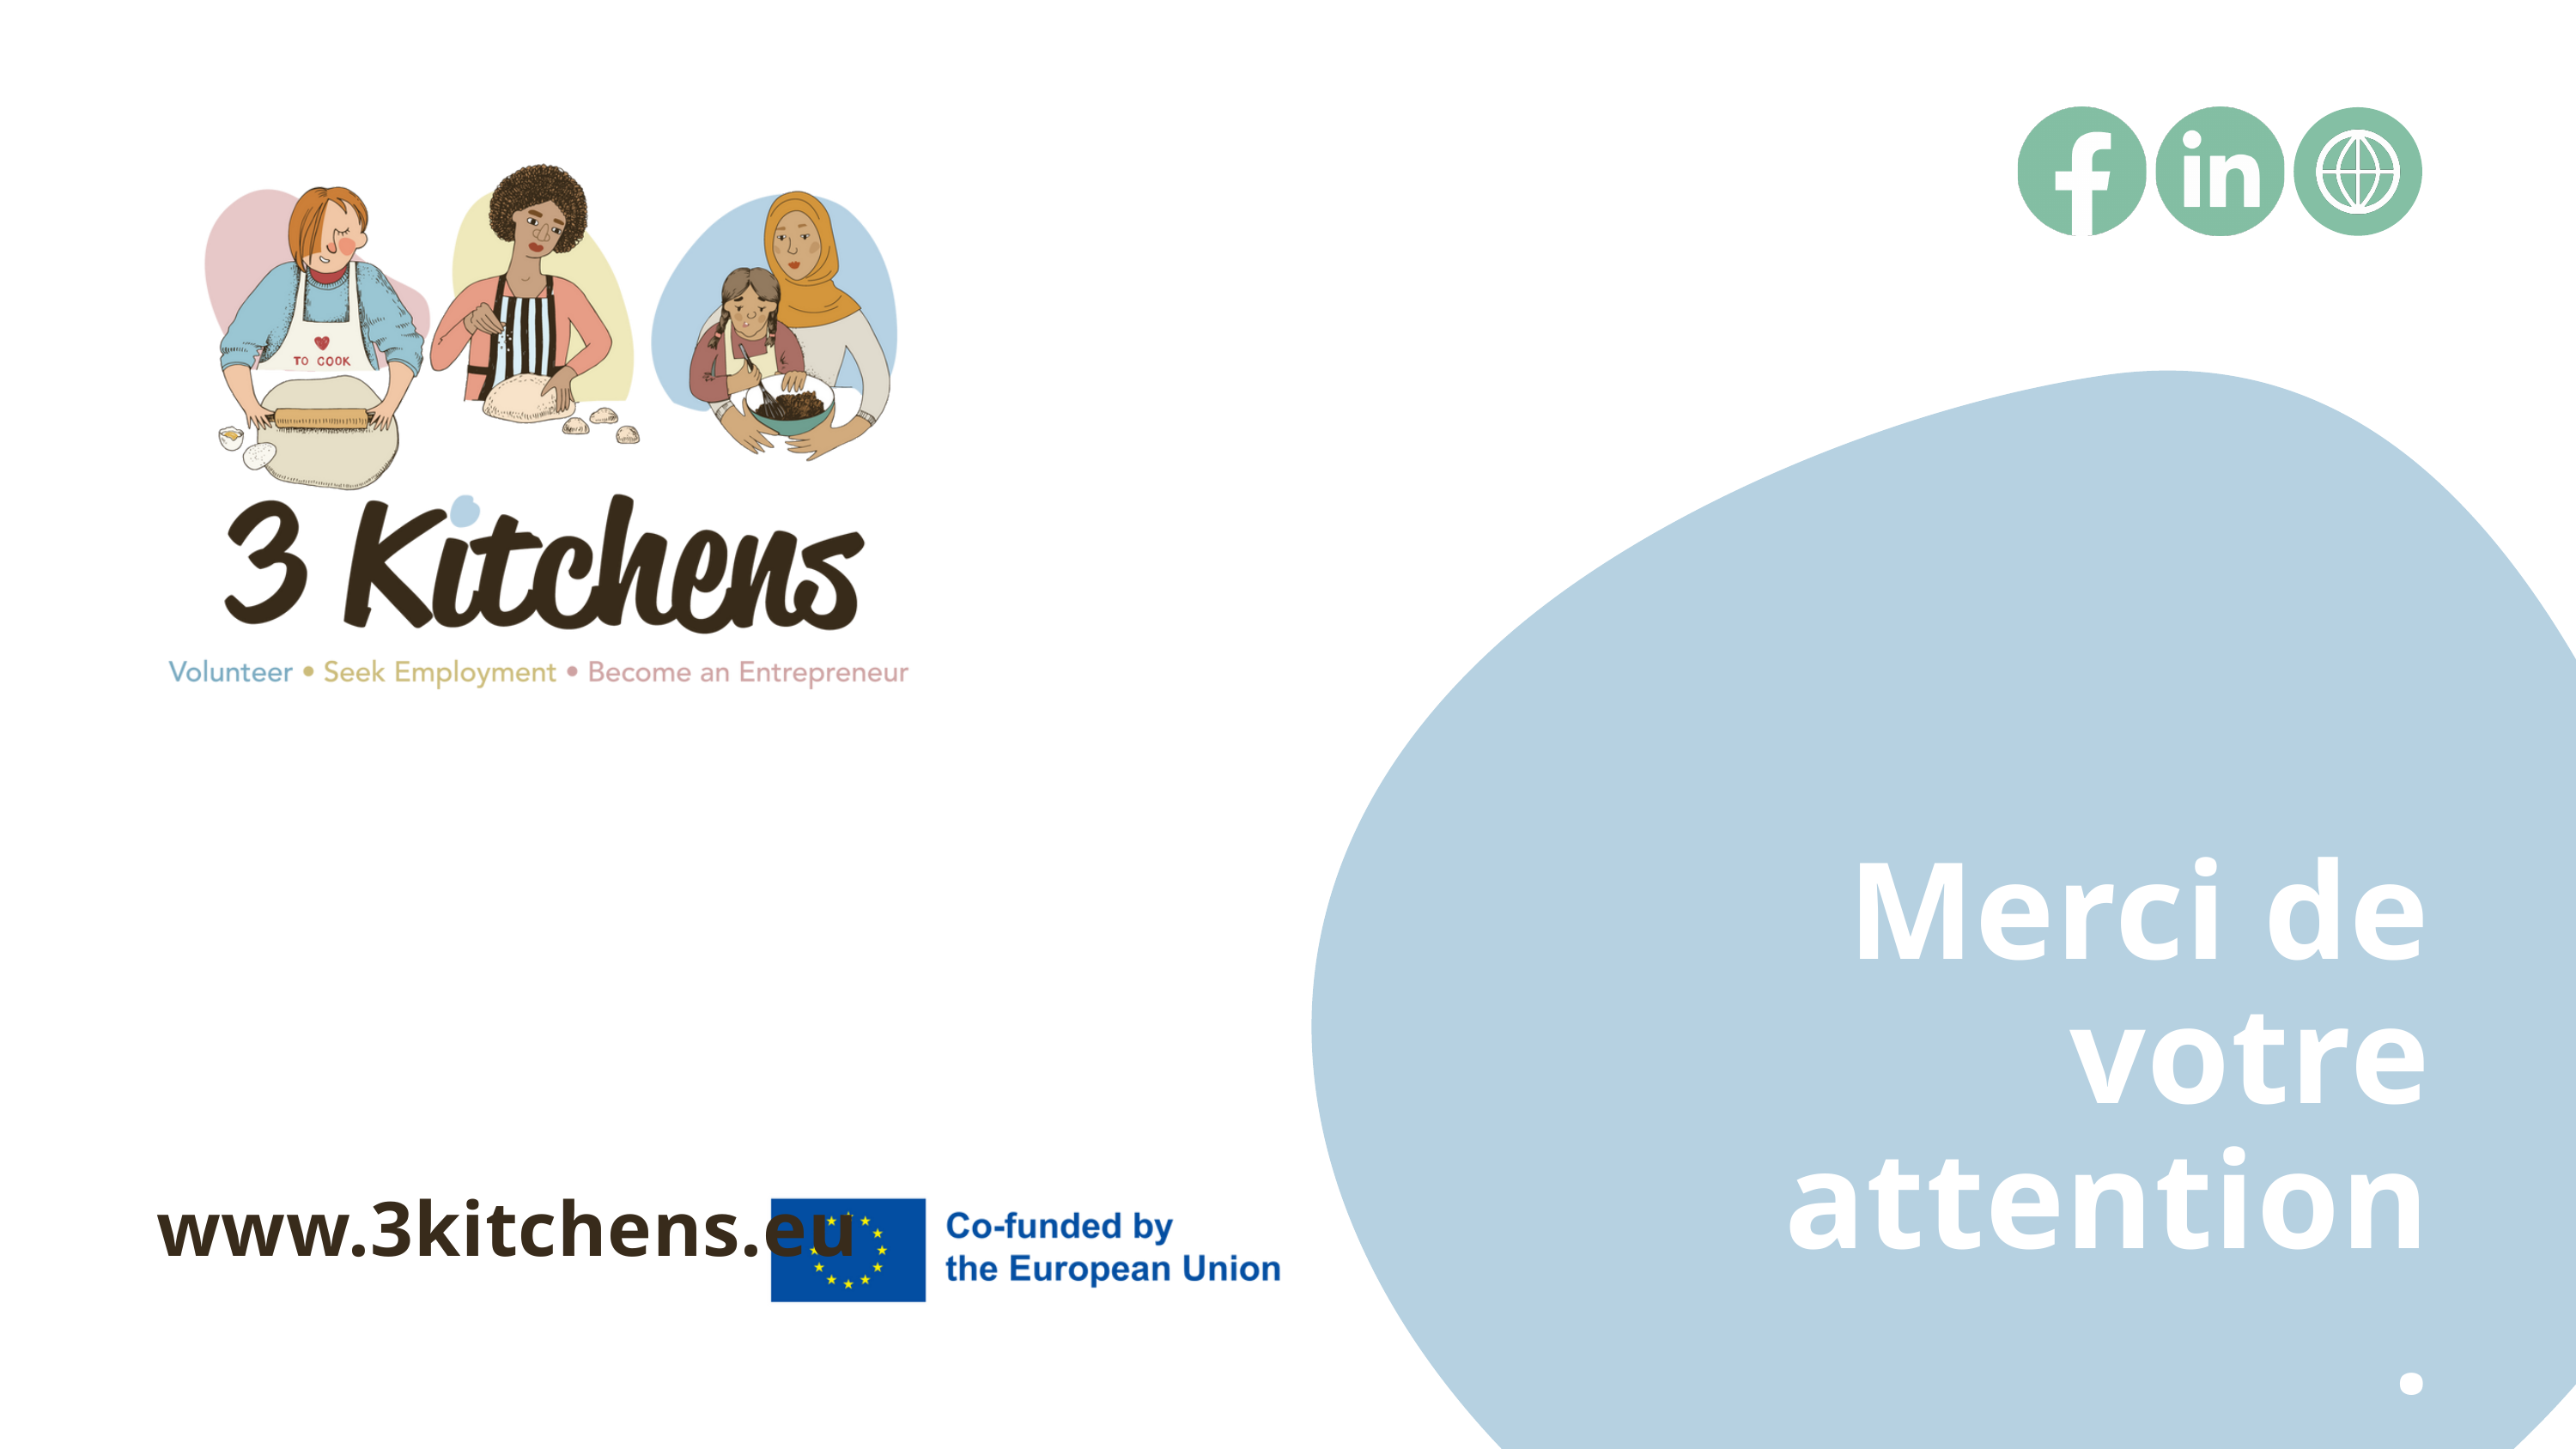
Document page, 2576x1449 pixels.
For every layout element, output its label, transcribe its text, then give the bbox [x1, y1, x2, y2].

text_box [122, 97, 990, 724]
text_box [2017, 106, 2147, 236]
text_box [764, 1192, 1320, 1309]
text_box [2155, 106, 2285, 236]
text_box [1375, 343, 2570, 1449]
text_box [2293, 106, 2423, 236]
text_box www.3kitchens.eu [156, 1191, 955, 1272]
